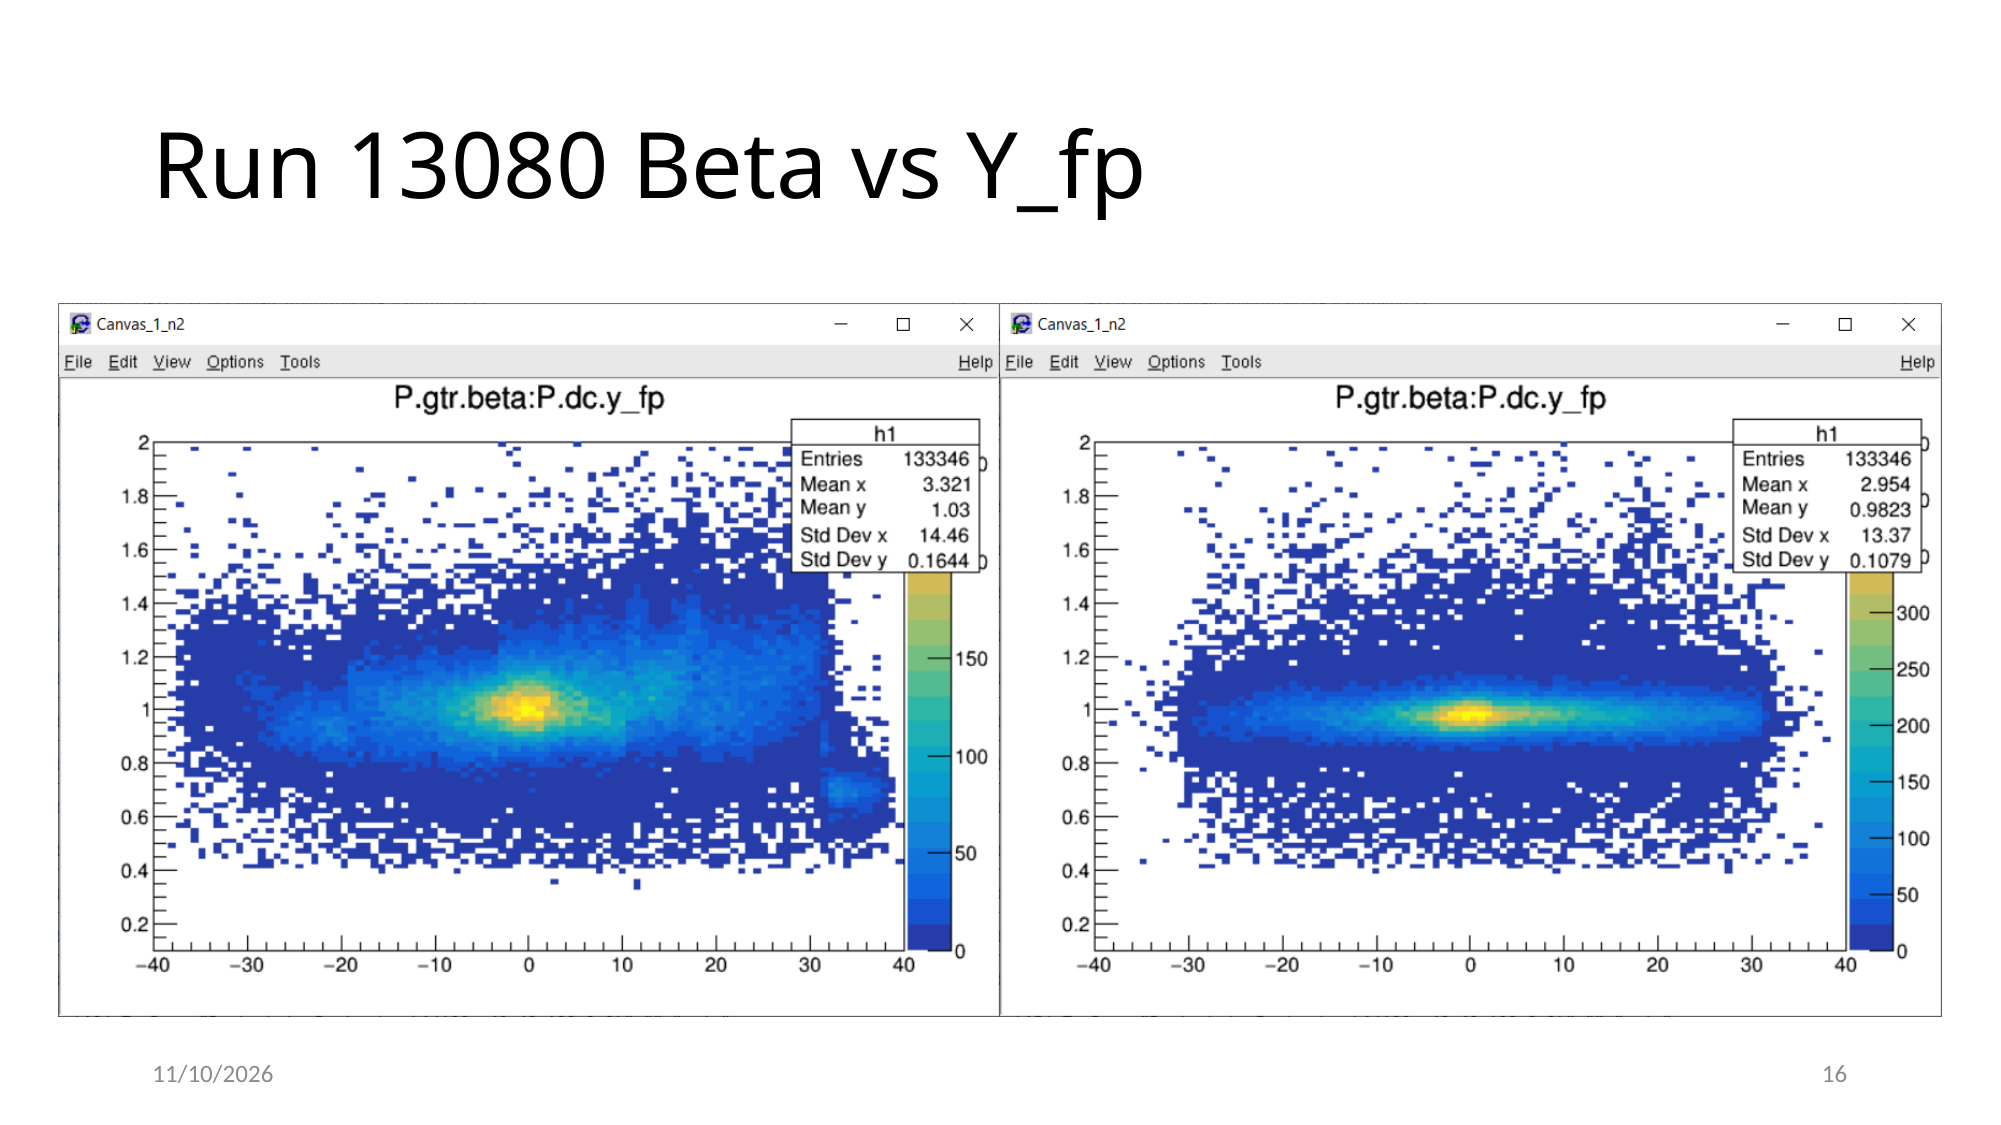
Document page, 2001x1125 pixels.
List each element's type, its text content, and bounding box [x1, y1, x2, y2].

picture [999, 303, 1942, 1017]
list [58, 303, 999, 1017]
title Run 13080 Beta vs Y_fp [137, 59, 1863, 278]
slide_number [137, 1042, 588, 1103]
slide_number 16 [1412, 1042, 1863, 1103]
